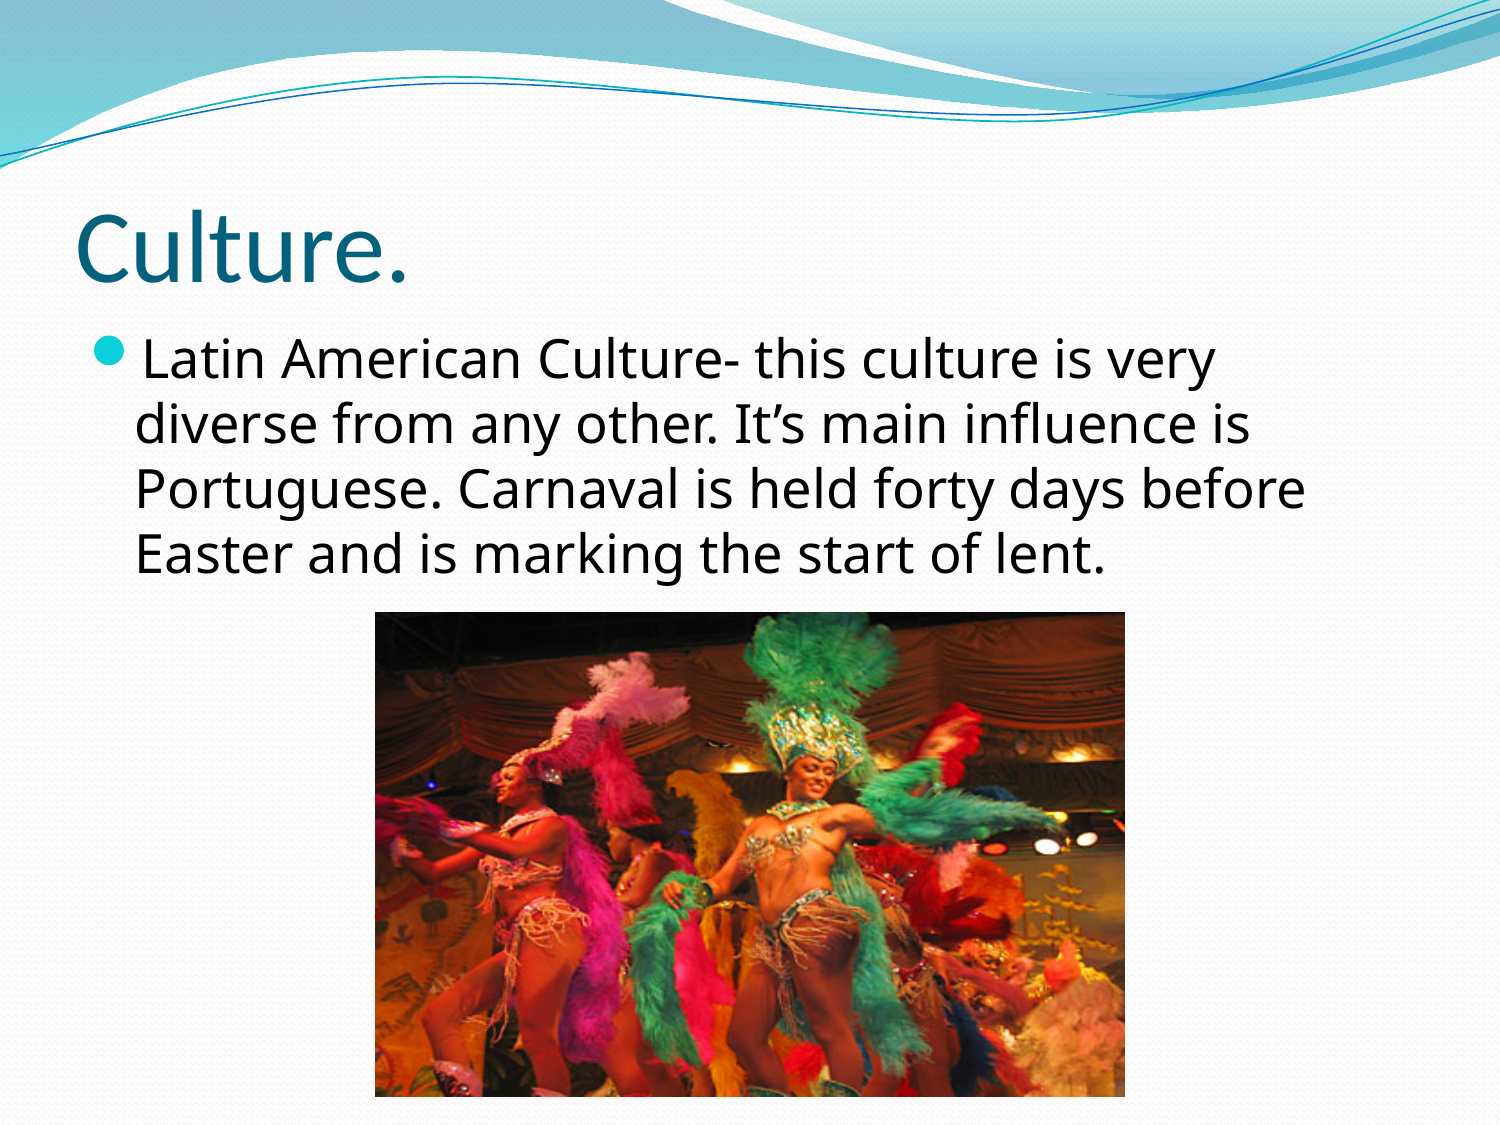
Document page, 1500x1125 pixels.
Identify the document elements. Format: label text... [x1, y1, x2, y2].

title Culture. [75, 115, 1425, 303]
list Latin American Culture- this culture is very diverse from any other. It’s main influence is Portuguese. Carnaval is held forty days before Easter and is marking the start of lent. [75, 317, 1425, 1038]
picture [374, 612, 1125, 1098]
